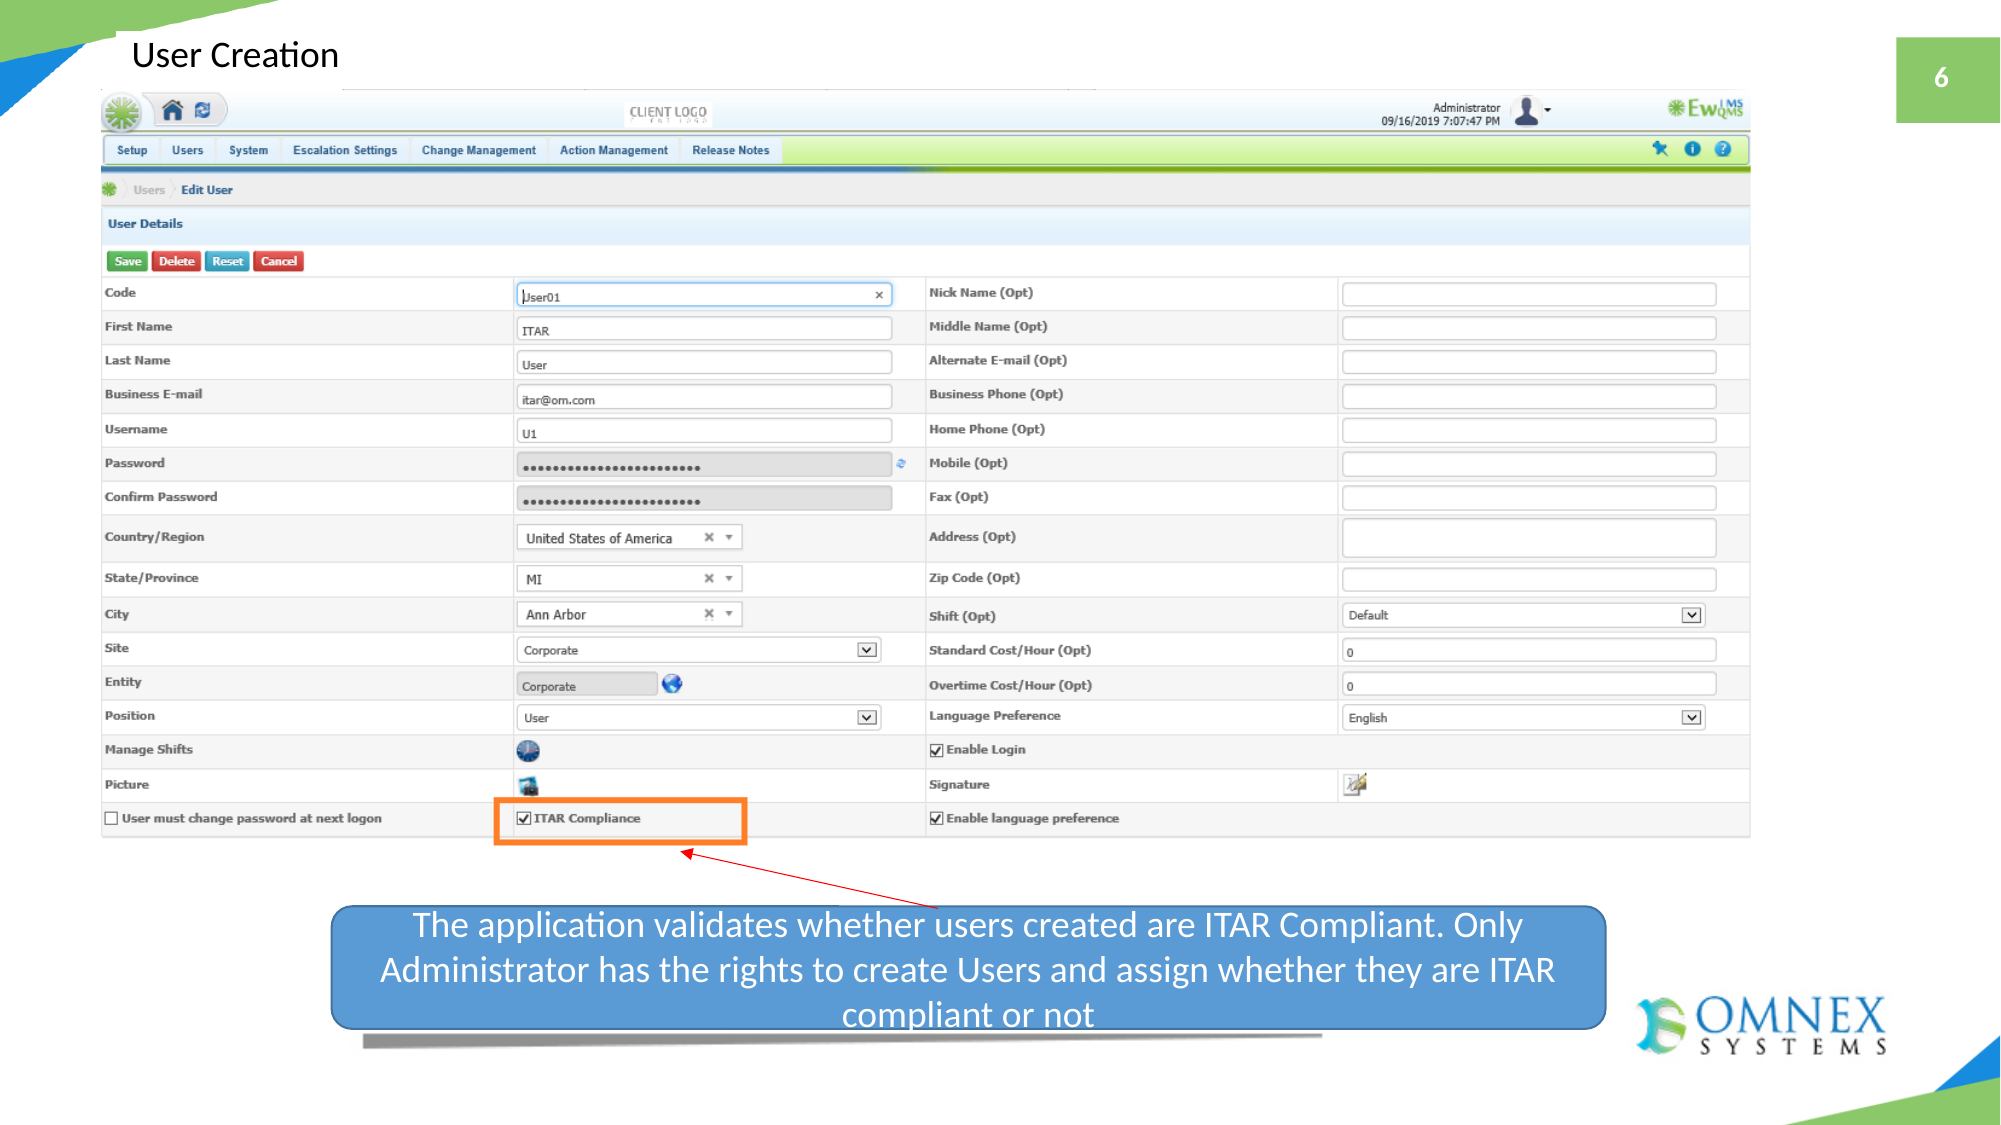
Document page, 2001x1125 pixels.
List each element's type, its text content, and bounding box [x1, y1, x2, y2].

text_box The application validates whether users created are ITAR Compliant. Only Administrator has the rights to create Users and assign whether they are ITAR compliant or not [330, 905, 1607, 1030]
slide_number 6 [1919, 46, 2000, 106]
text_box User Creation [116, 31, 547, 75]
picture [349, 1030, 1354, 1062]
picture [0, 0, 1752, 878]
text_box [680, 851, 939, 909]
picture [1616, 978, 2001, 1125]
